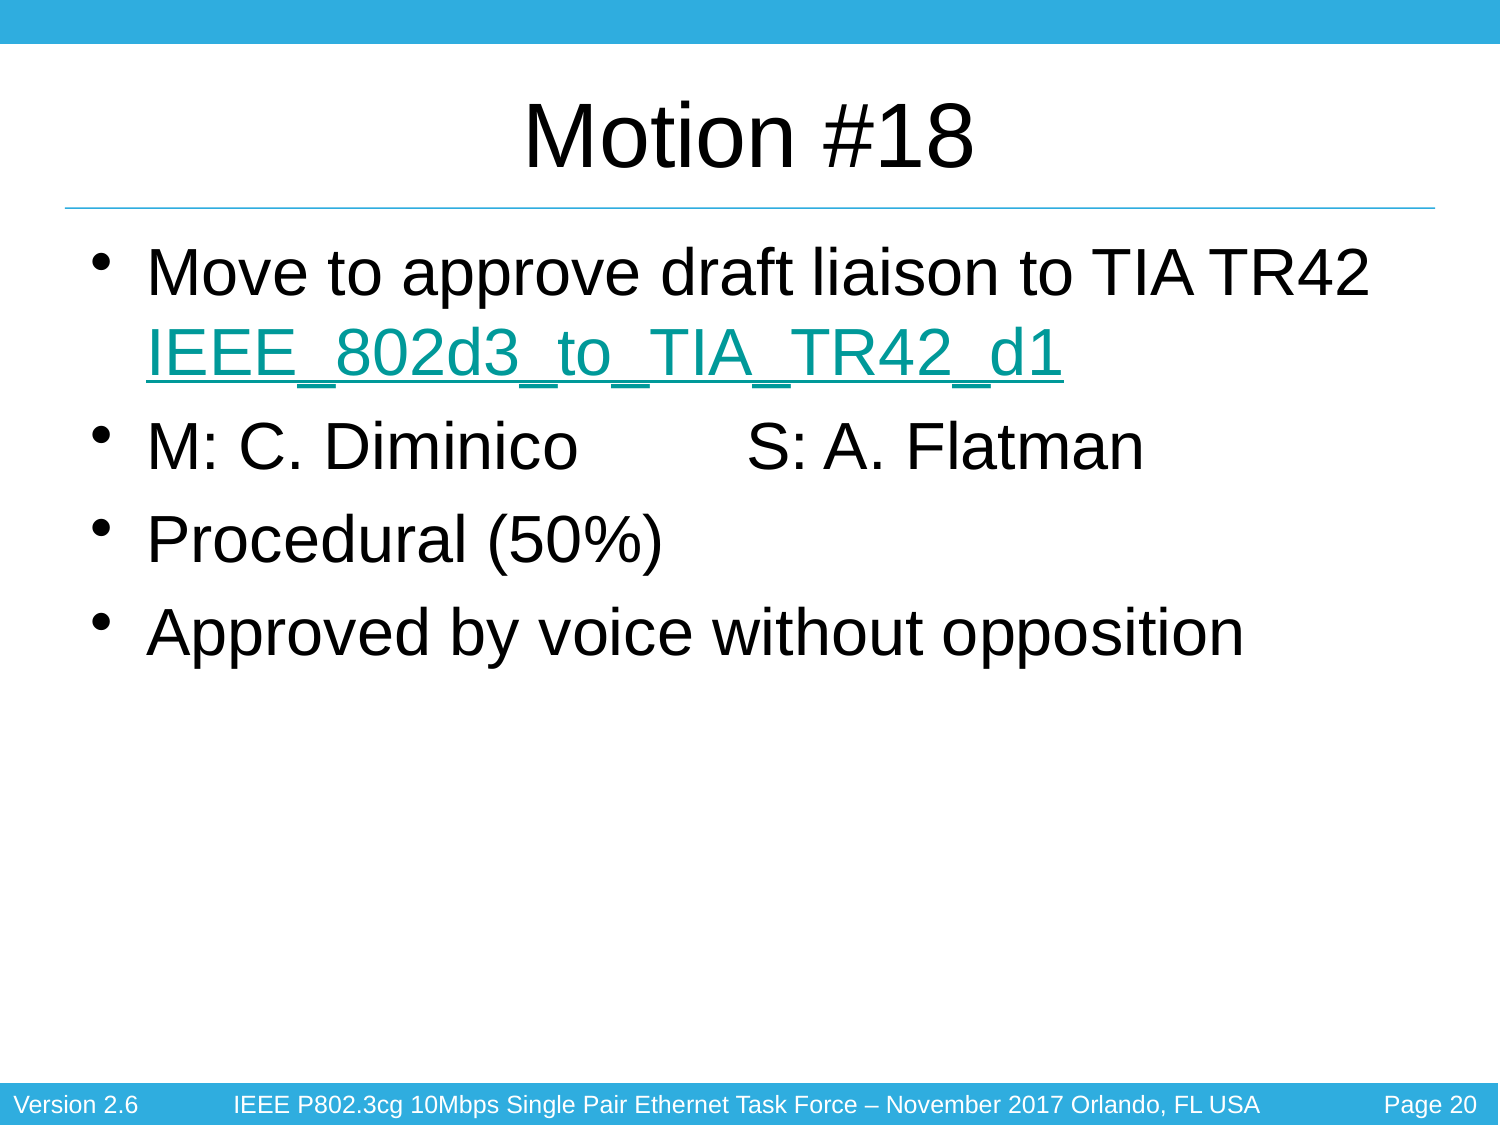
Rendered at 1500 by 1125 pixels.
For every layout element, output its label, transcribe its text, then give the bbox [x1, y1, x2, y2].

title Motion #18 [74, 66, 1426, 197]
list Move to approve draft liaison to TIA TR42 IEEE_802d3_to_TIA_TR42_d1 M: C. Diminico S: A. Flatman Procedural (50%) Approved by voice without opposition [74, 221, 1426, 965]
